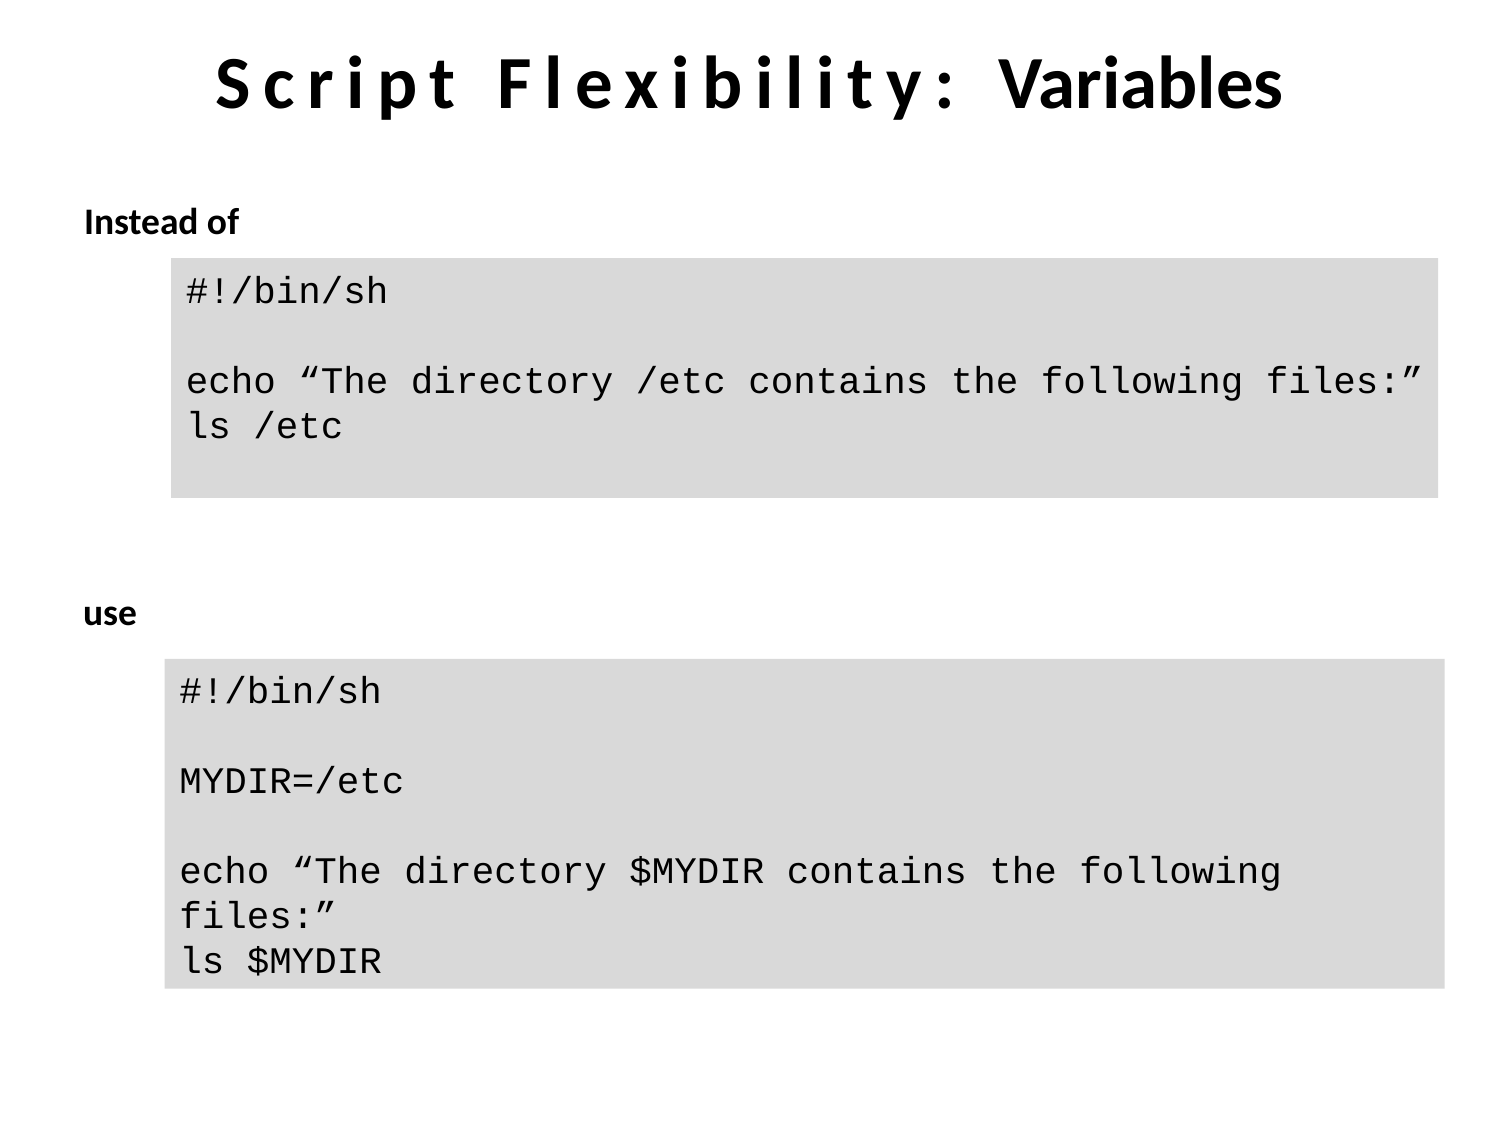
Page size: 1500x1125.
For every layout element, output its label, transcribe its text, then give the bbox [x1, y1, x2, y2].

text_box use [68, 580, 153, 641]
text_box Script Flexibility: Variables [200, 25, 1300, 131]
text_box #!/bin/sh MYDIR=/etc echo “The directory $MYDIR contains the following files:” ls $MYDIR [164, 658, 1445, 989]
text_box Instead of [69, 189, 255, 250]
text_box #!/bin/sh echo “The directory /etc contains the following files:” ls /etc [171, 258, 1439, 498]
